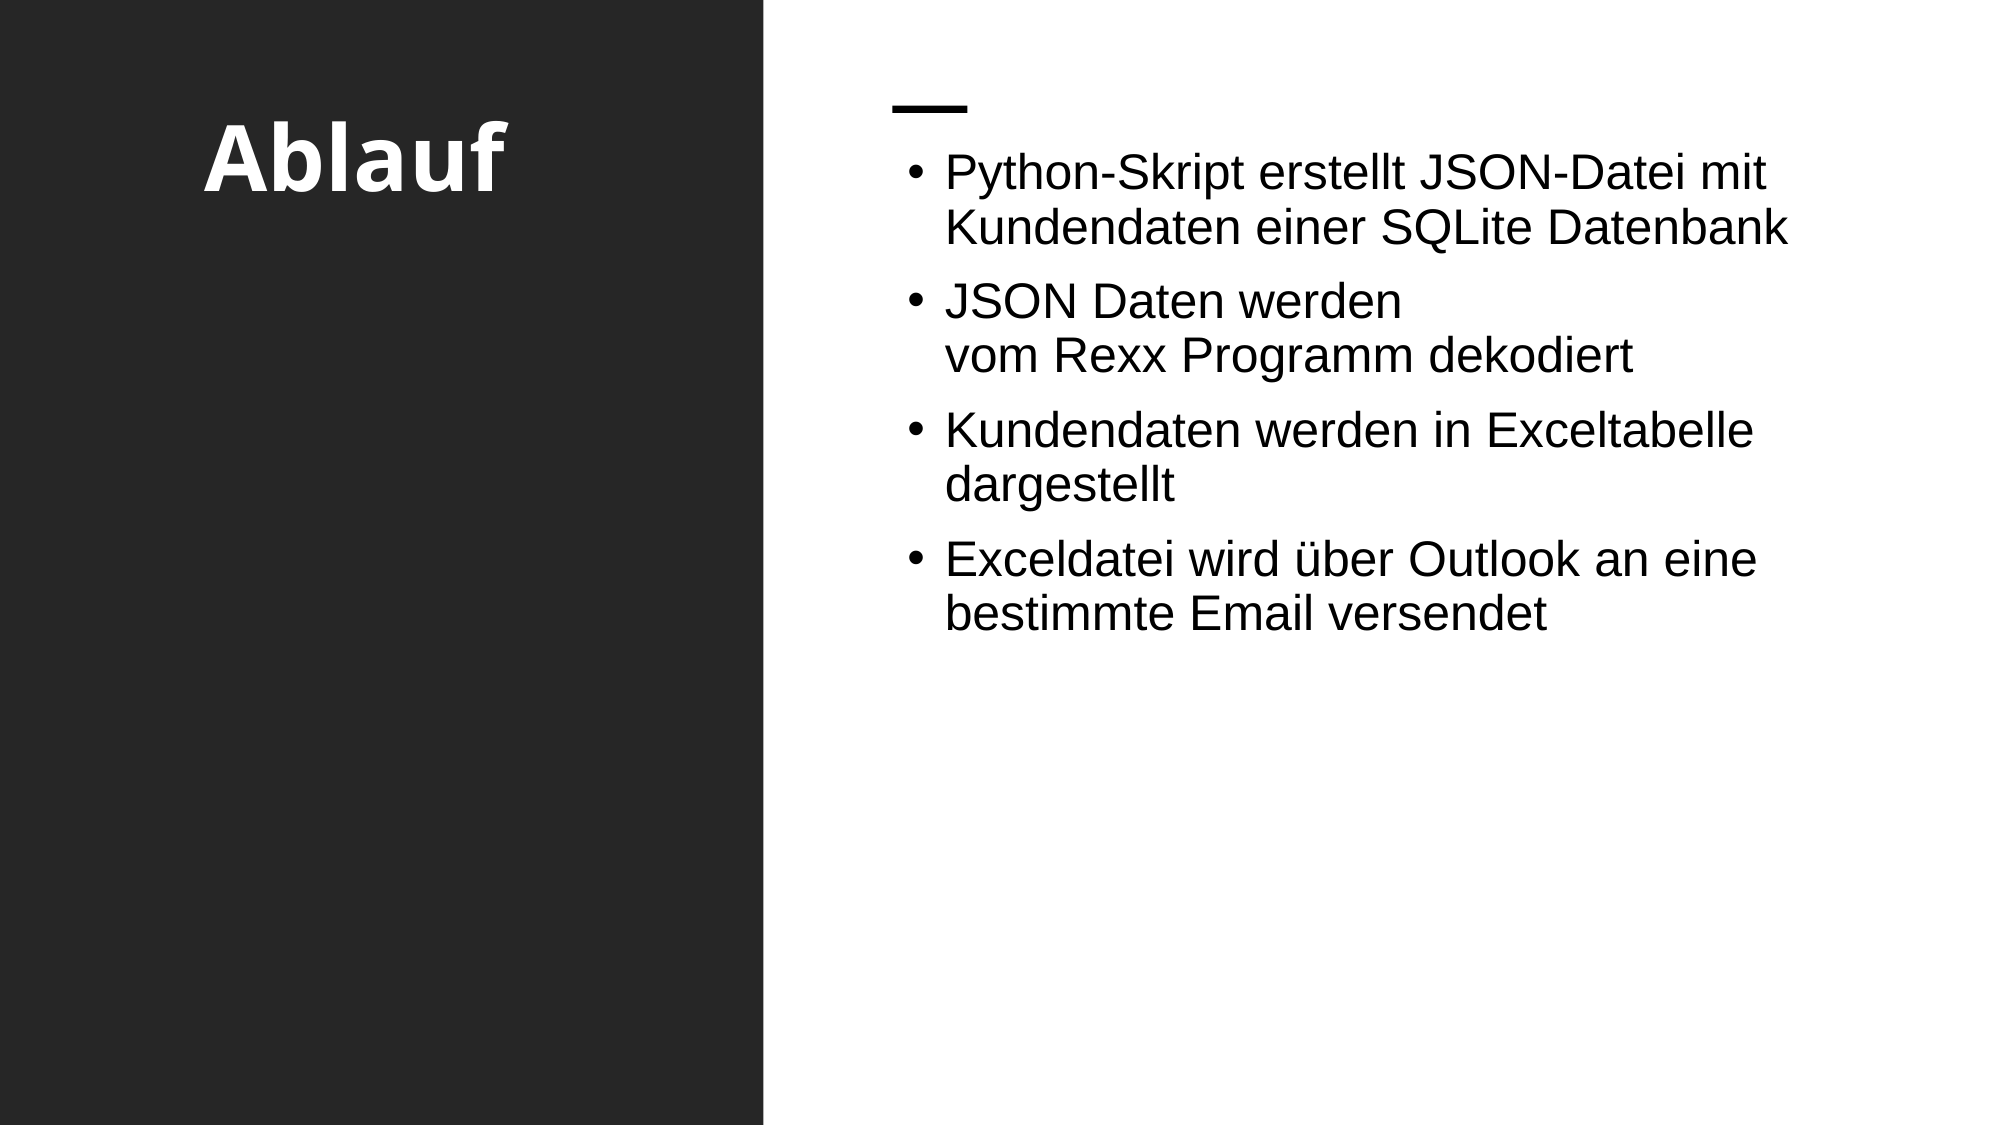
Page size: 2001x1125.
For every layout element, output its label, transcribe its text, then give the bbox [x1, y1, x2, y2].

text_box [0, 0, 765, 1125]
title Ablauf [189, 104, 666, 1020]
text_box [891, 104, 969, 115]
list Python-Skript erstellt JSON-Datei mit Kundendaten einer SQLite Datenbank JSON Daten werden vom Rexx Programm dekodiert Kundendaten werden in Exceltabelle dargestellt Exceldatei wird über Outlook an eine bestimmte Email versendet [892, 139, 1812, 1014]
